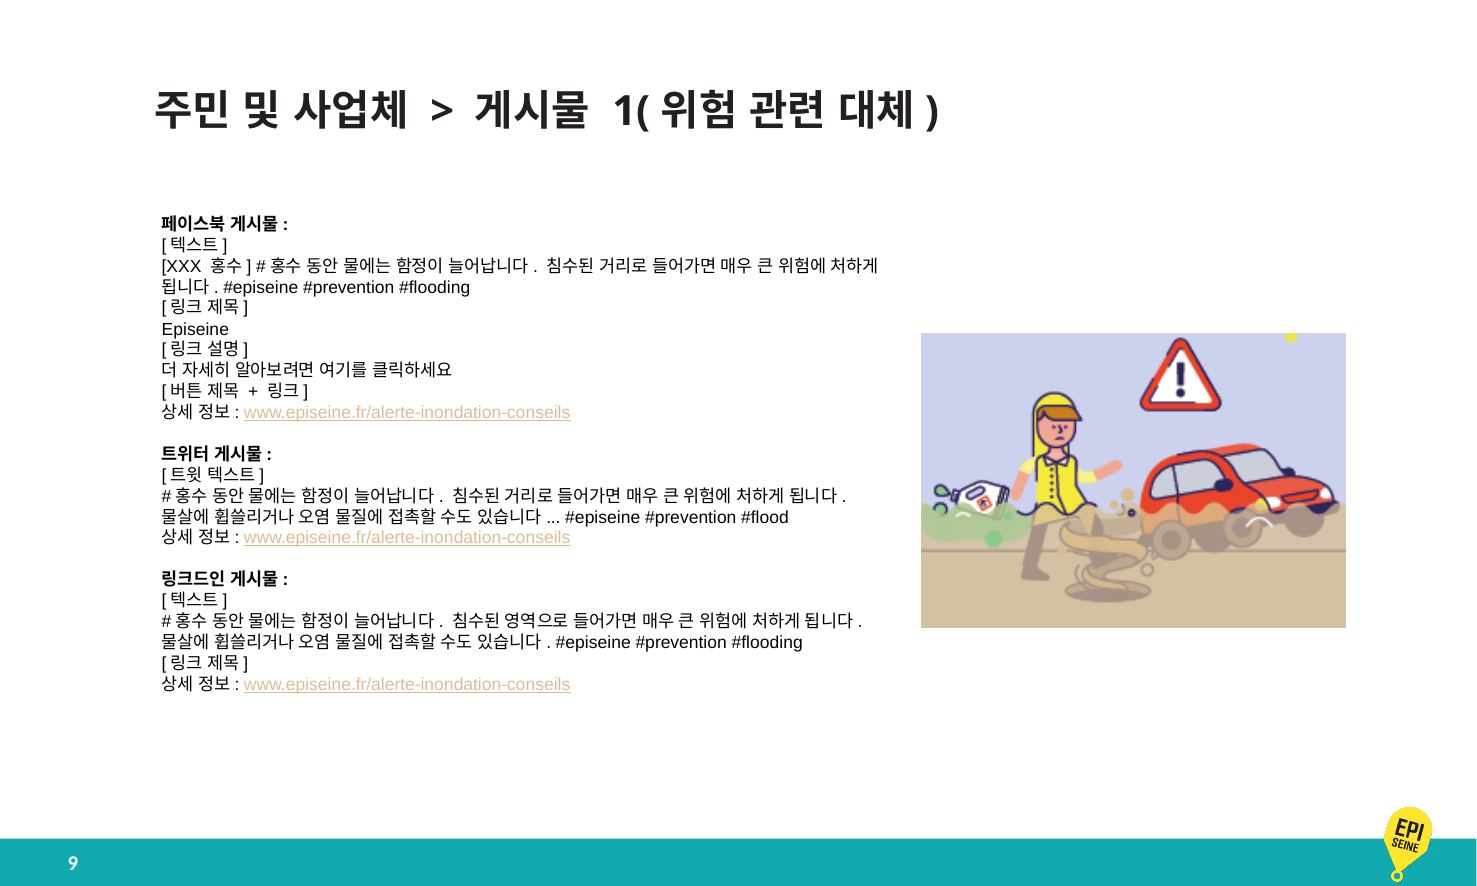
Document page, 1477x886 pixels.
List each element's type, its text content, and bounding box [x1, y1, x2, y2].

picture [920, 333, 1346, 628]
picture [1381, 805, 1433, 883]
text_box 페이스북 게시물: [텍스트] [XXX 홍수] #홍수 동안 물에는 함정이 늘어납니다. 침수된 거리로 들어가면 매우 큰 위험에 처하게 됩니다. #episeine #prevention #flooding [링크 제목] Episeine [링크 설명] 더 자세히 알아보려면 여기를 클릭하세요 [버튼 제목 + 링크] 상세 정보: www.episeine.fr/alerte-inondation-conseils 트위터 게시물: [트윗 텍스트] #홍수 동안 물에는 함정이 늘어납니다. 침수된 거리로 들어가면 매우 큰 위험에 처하게 됩니다. 물살에 휩쓸리거나 오염 물질에 접촉할 수도 있습니다... #episeine #prevention #flood 상세 정보: www.episeine.fr/alerte-inondation-conseils 링크드인 게시물: [텍스트] #홍수 동안 물에는 함정이 늘어납니다. 침수된 영역으로 들어가면 매우 큰 위험에 처하게 됩니다. 물살에 휩쓸리거나 오염 물질에 접촉할 수도 있습니다. #episeine #prevention #flooding [링크 제목] 상세 정보: www.episeine.fr/alerte-inondation-conseils [157, 187, 892, 699]
title 주민 및 사업체 > 게시물 1(위험 관련 대체) [152, 56, 1297, 135]
